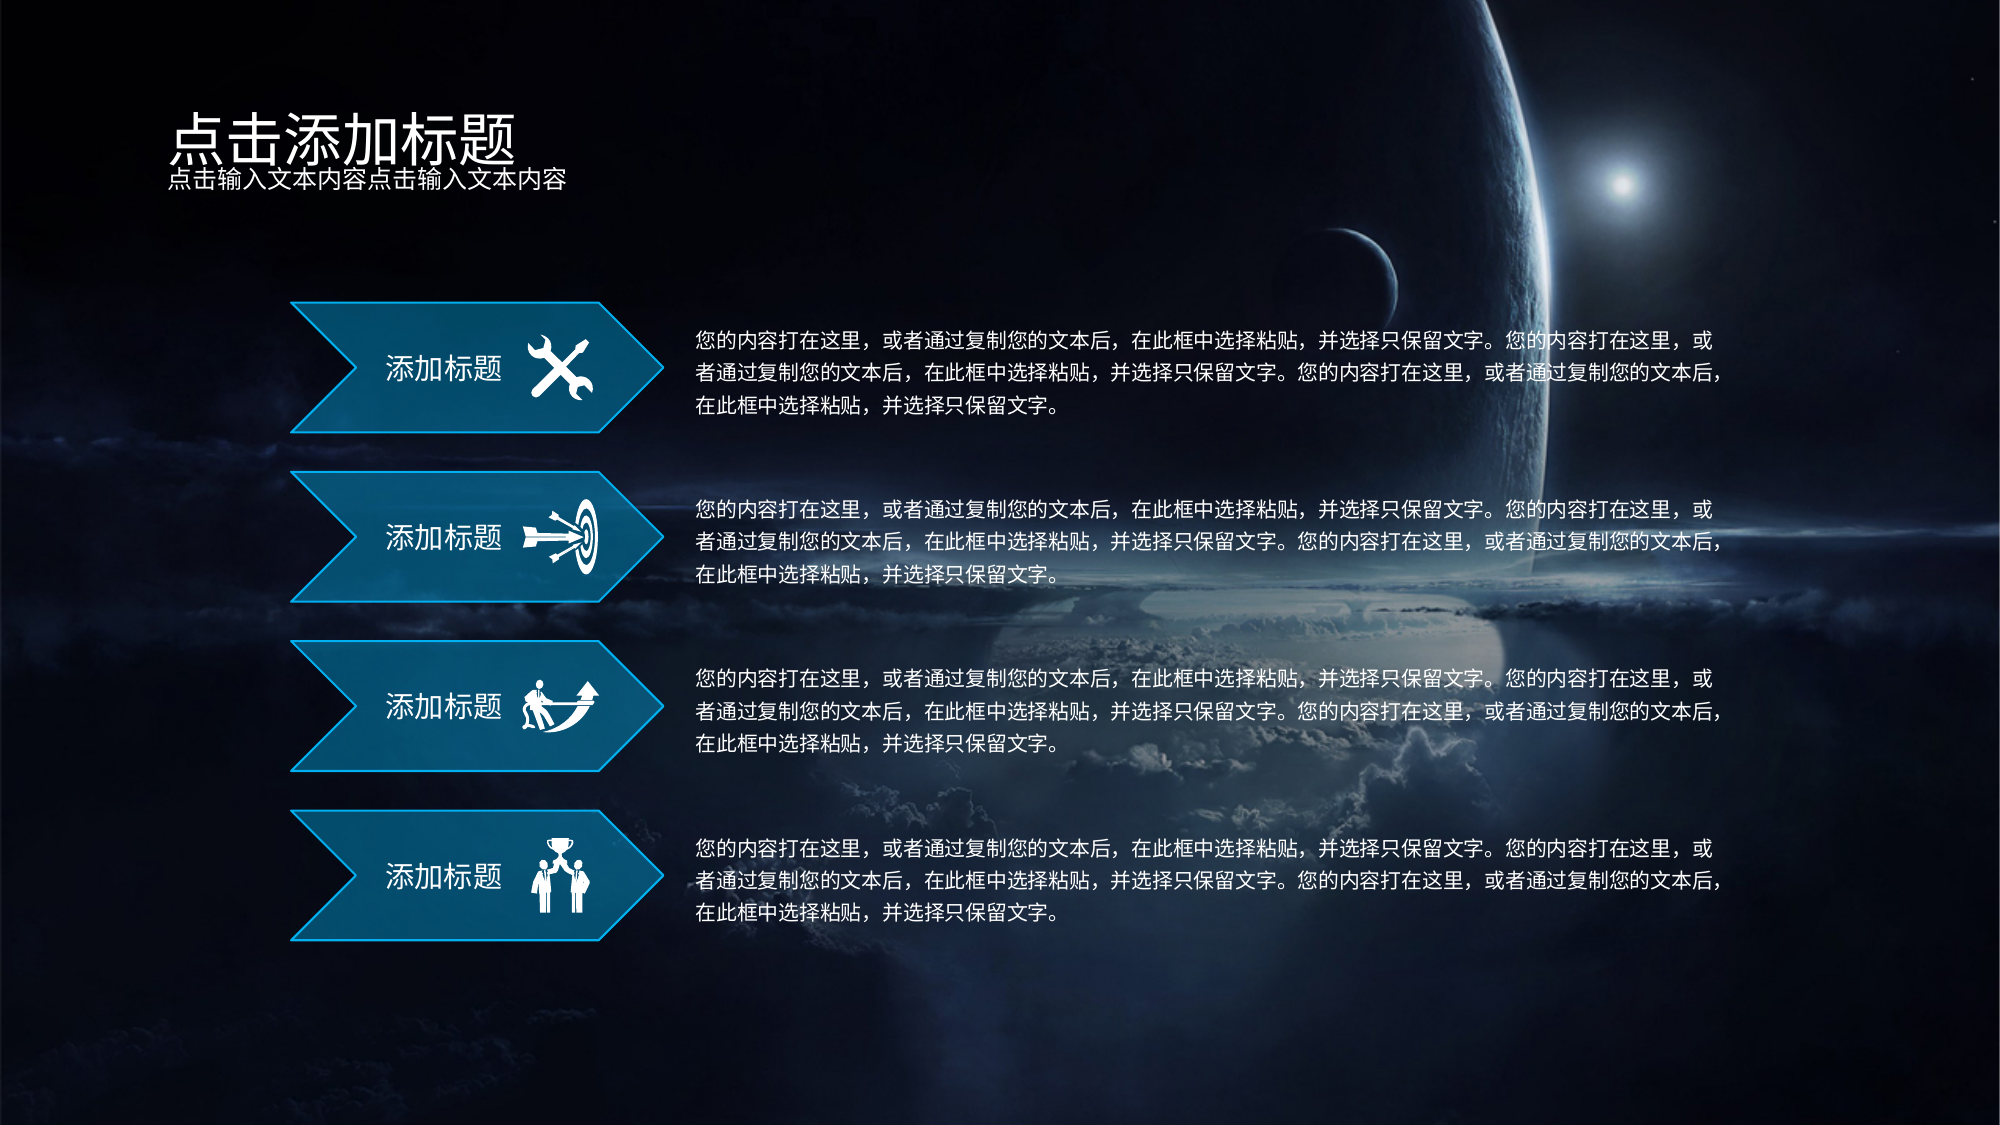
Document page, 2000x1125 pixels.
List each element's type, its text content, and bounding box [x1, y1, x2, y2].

text_box [522, 526, 589, 548]
text_box 添加标题 [289, 639, 666, 774]
text_box 点击添加标题 [152, 60, 532, 155]
text_box 添加标题 [289, 469, 666, 604]
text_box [530, 837, 591, 913]
text_box 添加标题 [289, 808, 666, 943]
text_box 添加标题 [289, 300, 666, 435]
picture [0, 0, 2000, 1125]
text_box 您的内容打在这里，或者通过复制您的文本后，在此框中选择粘贴，并选择只保留文字。您的内容打在这里，或者通过复制您的文本后，在此框中选择粘贴，并选择只保留文字。您的内容打在这里，或者通过复制您的文本后，在此框中选择粘贴，并选择只保留文字。 [680, 312, 1733, 425]
text_box [548, 499, 598, 575]
text_box 您的内容打在这里，或者通过复制您的文本后，在此框中选择粘贴，并选择只保留文字。您的内容打在这里，或者通过复制您的文本后，在此框中选择粘贴，并选择只保留文字。您的内容打在这里，或者通过复制您的文本后，在此框中选择粘贴，并选择只保留文字。 [680, 820, 1733, 933]
text_box 您的内容打在这里，或者通过复制您的文本后，在此框中选择粘贴，并选择只保留文字。您的内容打在这里，或者通过复制您的文本后，在此框中选择粘贴，并选择只保留文字。您的内容打在这里，或者通过复制您的文本后，在此框中选择粘贴，并选择只保留文字。 [680, 481, 1733, 594]
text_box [521, 679, 600, 734]
text_box [527, 334, 593, 401]
text_box 点击输入文本内容点击输入文本内容 [152, 155, 583, 201]
text_box 您的内容打在这里，或者通过复制您的文本后，在此框中选择粘贴，并选择只保留文字。您的内容打在这里，或者通过复制您的文本后，在此框中选择粘贴，并选择只保留文字。您的内容打在这里，或者通过复制您的文本后，在此框中选择粘贴，并选择只保留文字。 [680, 651, 1733, 763]
